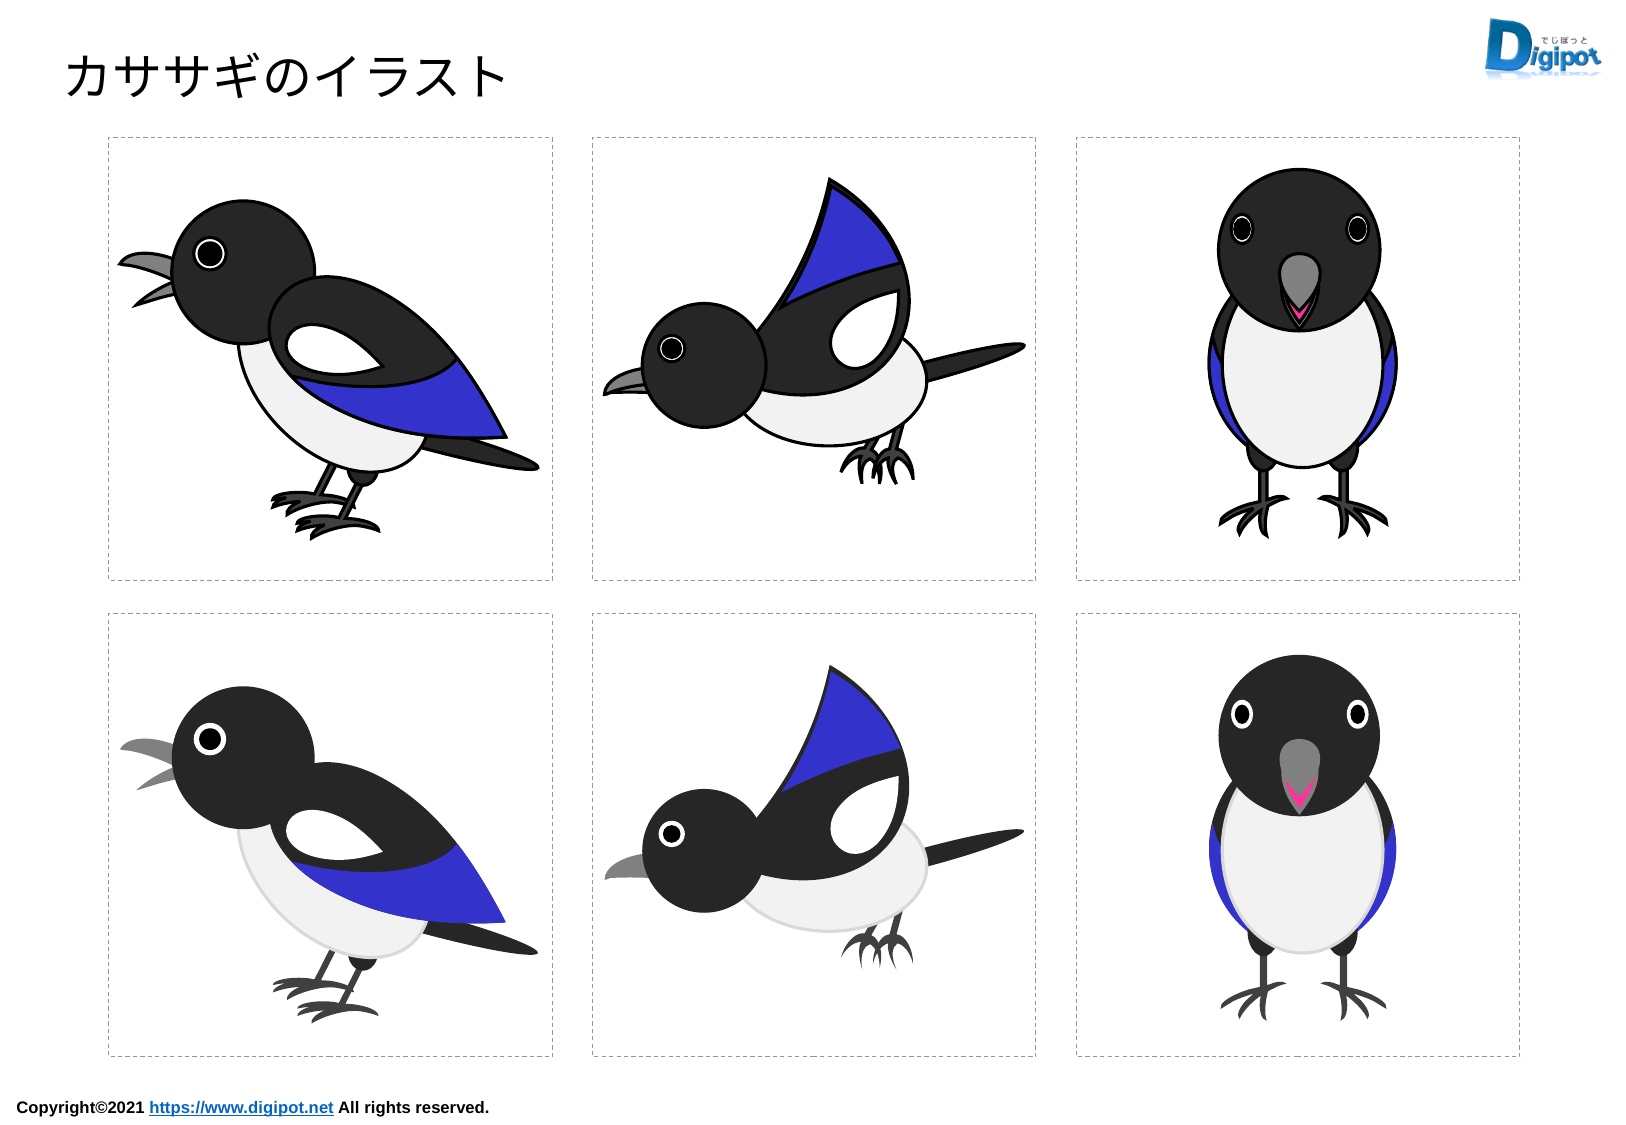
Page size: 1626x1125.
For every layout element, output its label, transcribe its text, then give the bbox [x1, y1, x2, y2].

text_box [1209, 654, 1397, 1021]
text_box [123, 200, 542, 539]
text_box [1209, 169, 1397, 536]
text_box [123, 686, 542, 1024]
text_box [604, 685, 1028, 970]
picture [1485, 18, 1602, 82]
text_box カササギのイラスト [48, 38, 527, 113]
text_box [604, 199, 1028, 485]
